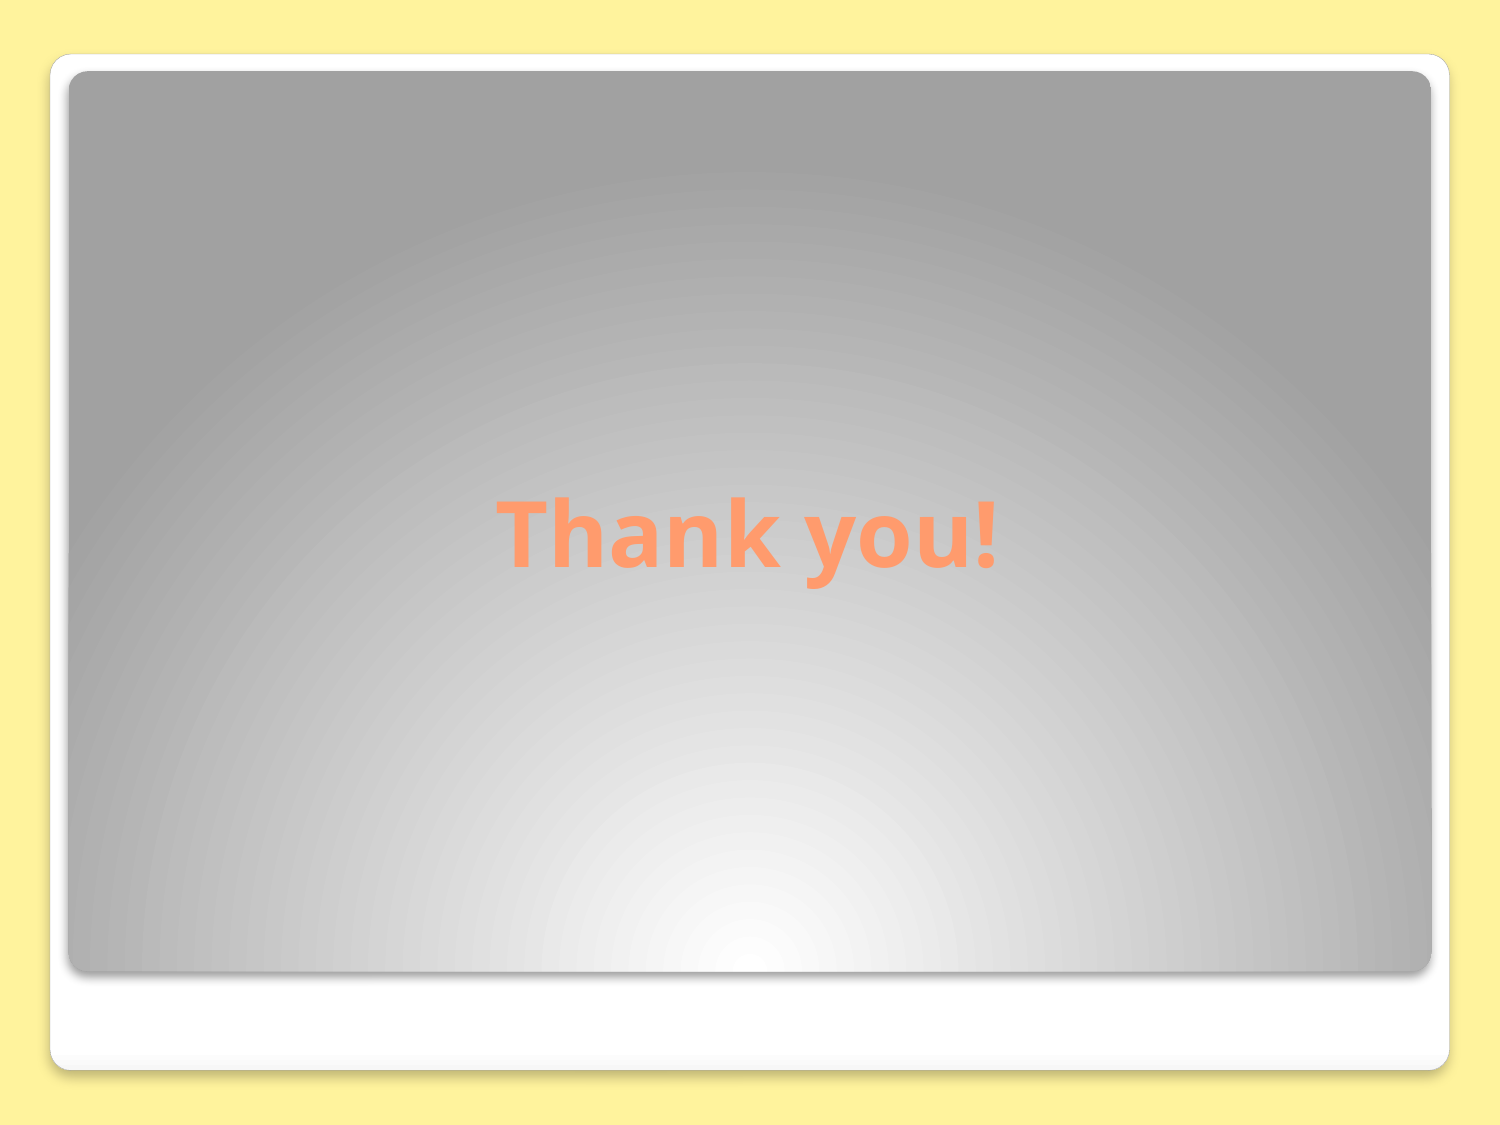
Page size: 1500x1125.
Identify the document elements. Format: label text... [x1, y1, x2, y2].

title Thank you! [76, 420, 1420, 594]
